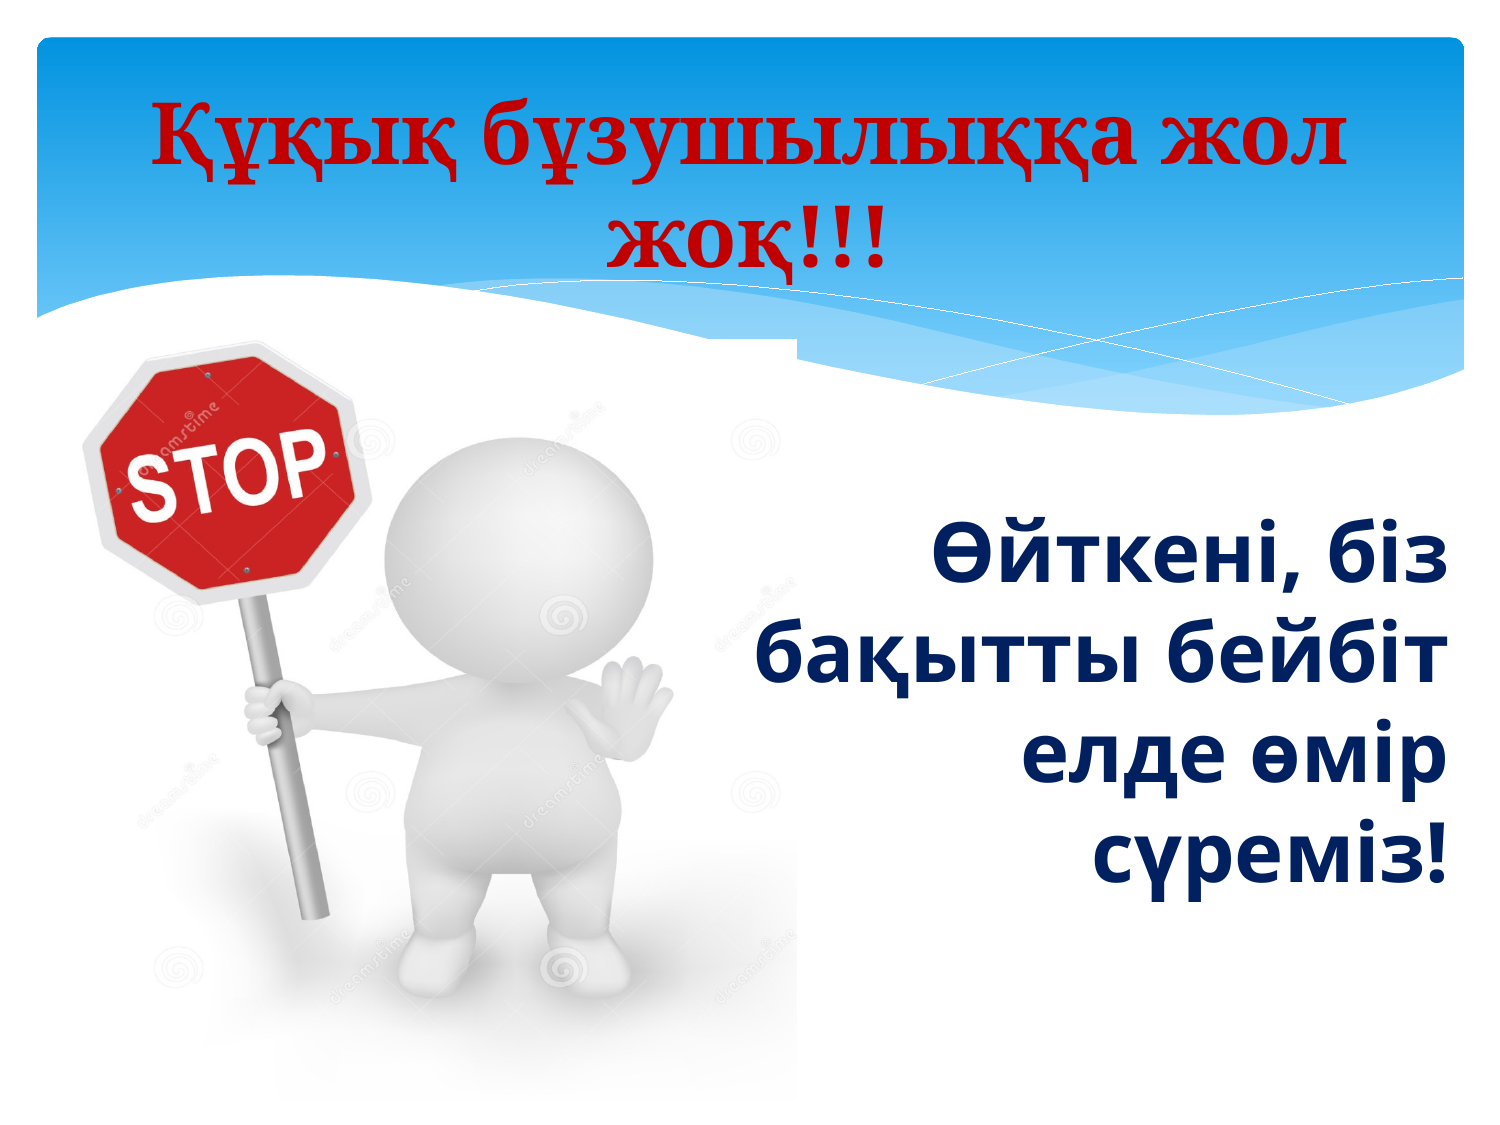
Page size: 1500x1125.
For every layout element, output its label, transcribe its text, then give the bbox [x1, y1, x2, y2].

picture [81, 339, 798, 1102]
list Өйткені, біз бақытты бейбіт елде өмір сүреміз! [803, 492, 1465, 903]
title Құқық бұзушылыққа жол жоқ!!! [0, 70, 1500, 293]
